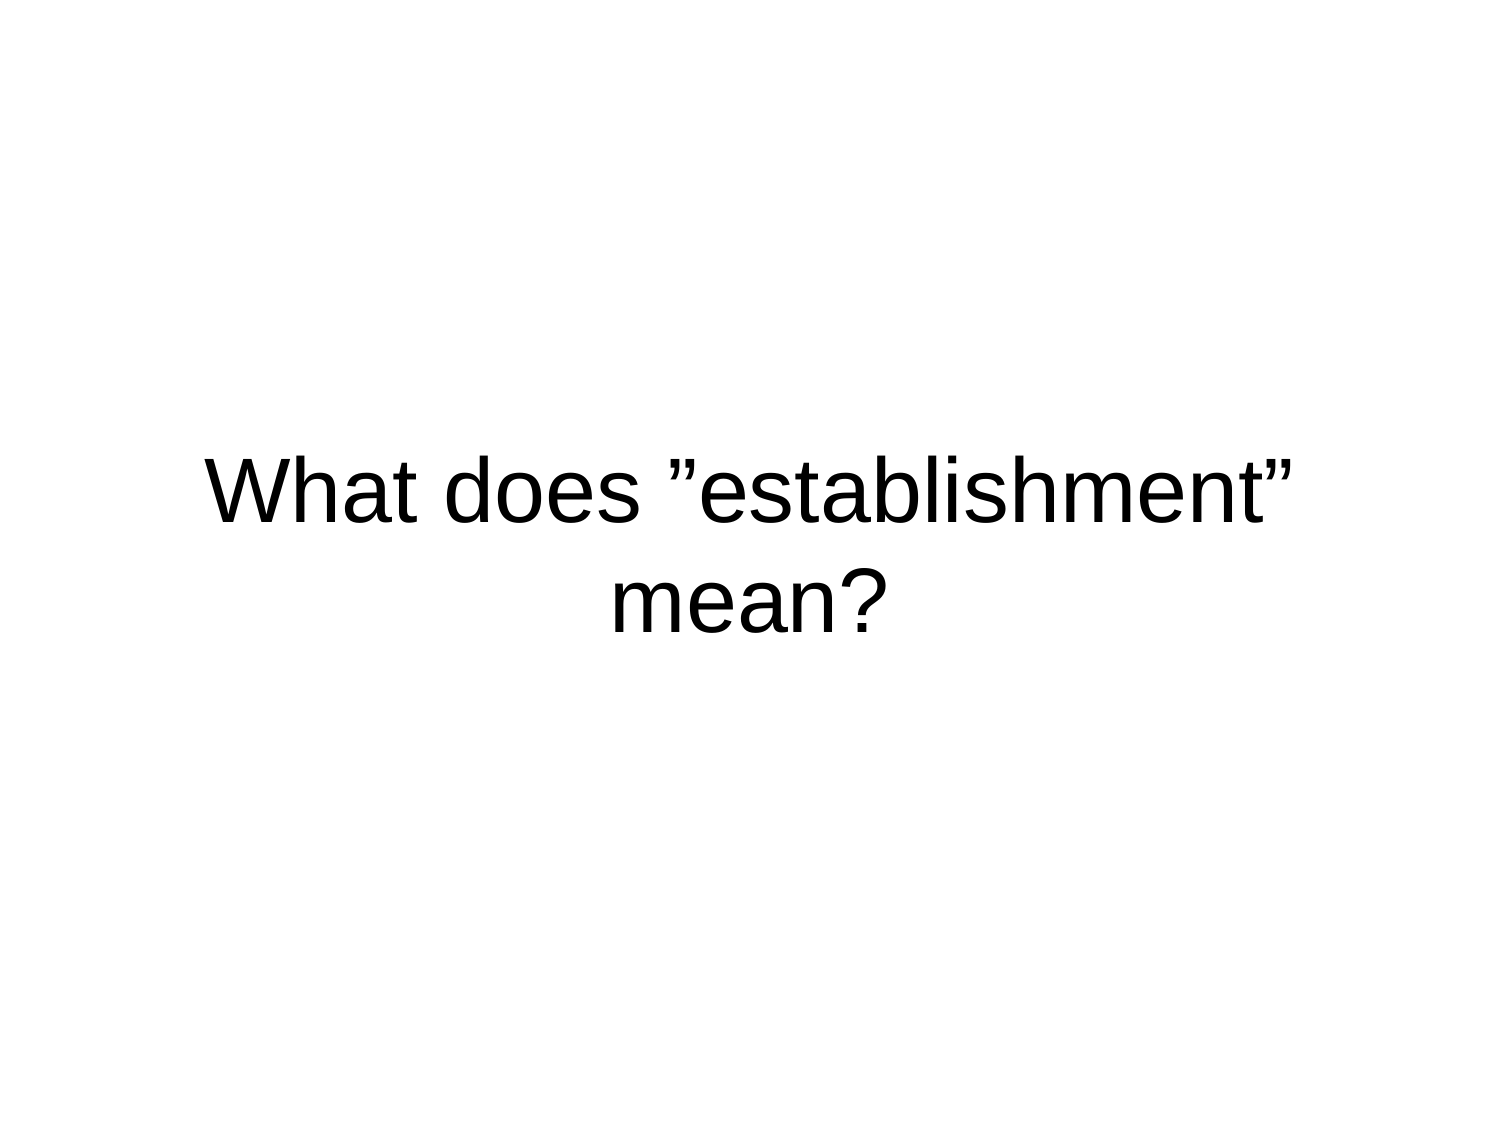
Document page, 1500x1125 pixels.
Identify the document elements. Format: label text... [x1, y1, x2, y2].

title What does ”establishment” mean? [74, 44, 1426, 1038]
